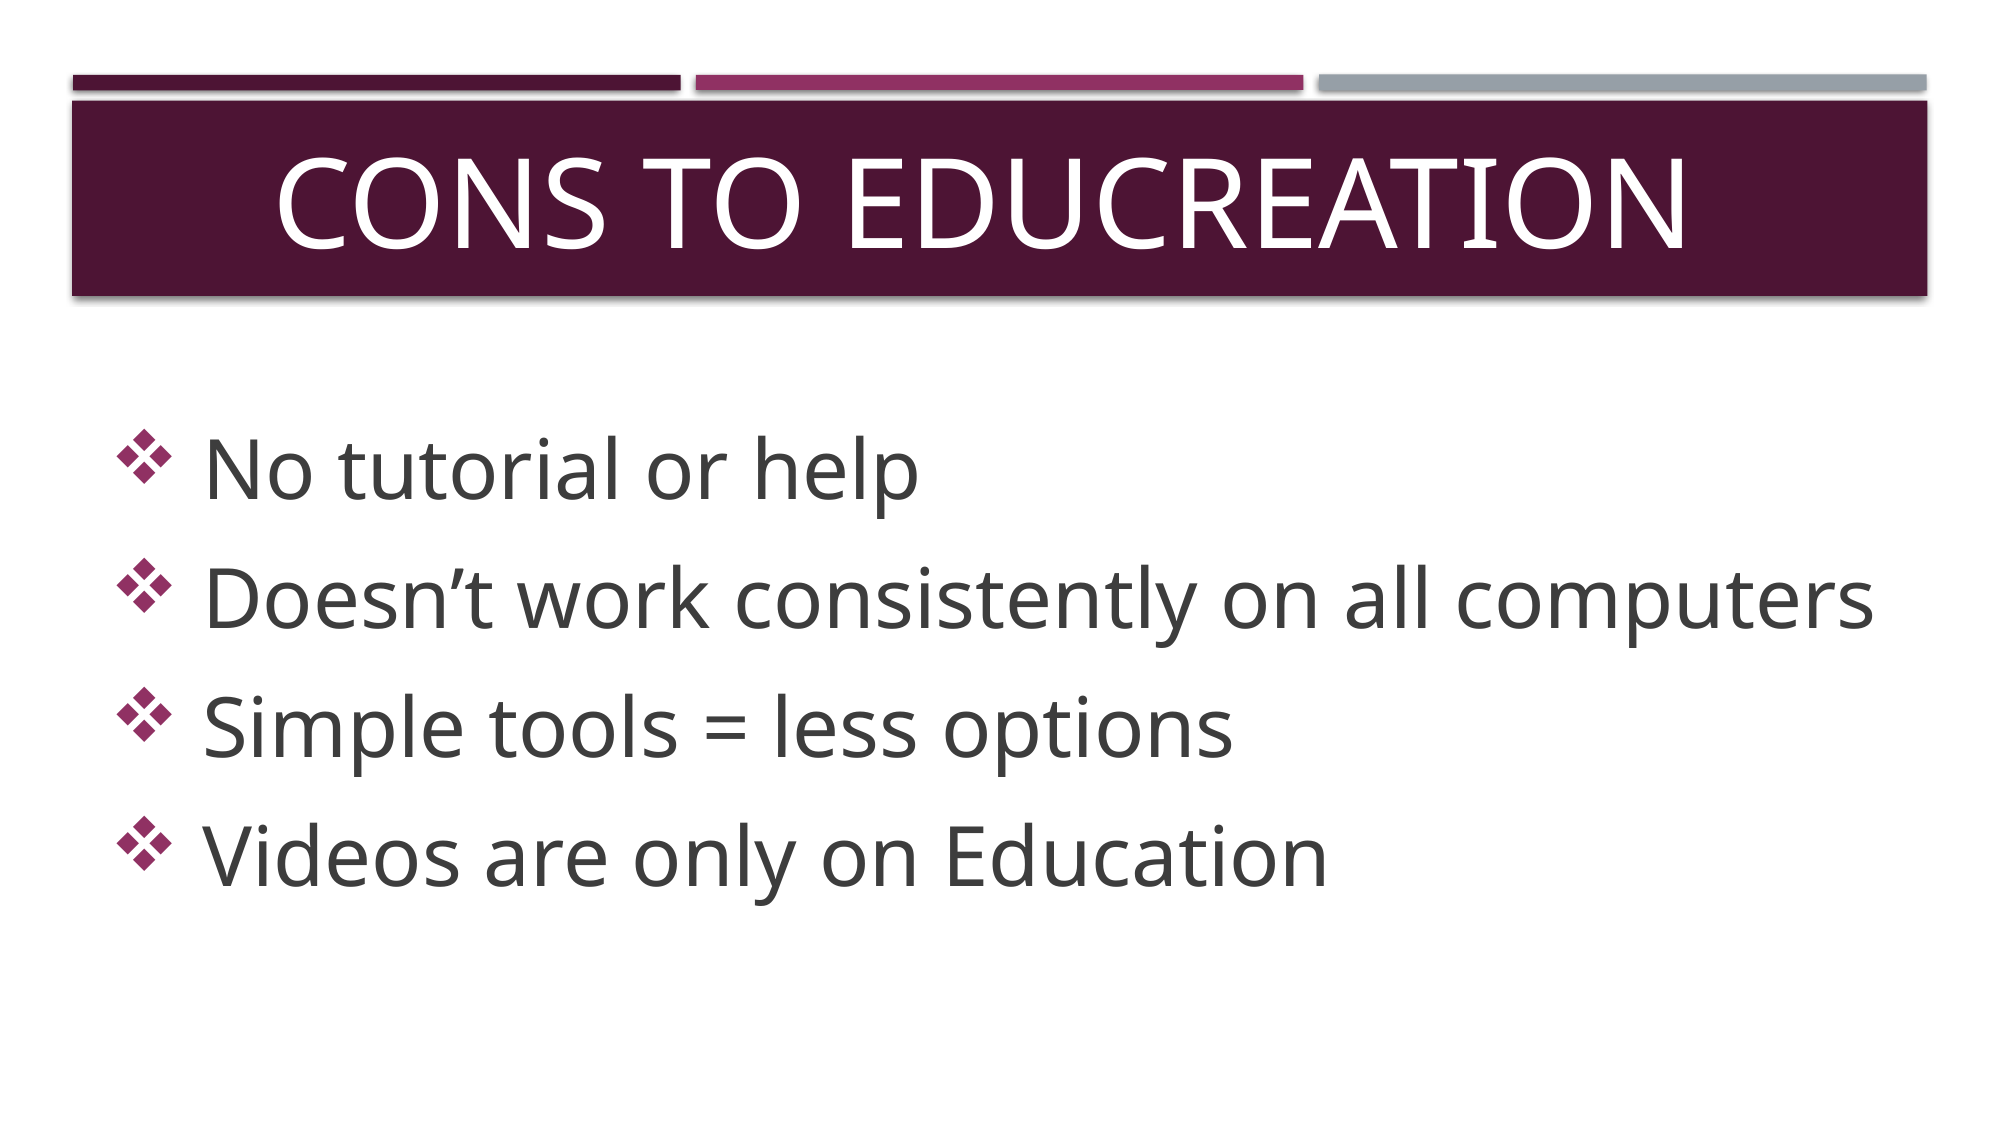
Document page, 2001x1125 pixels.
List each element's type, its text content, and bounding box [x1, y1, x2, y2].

list No tutorial or help Doesn’t work consistently on all computers Simple tools = less options Videos are only on Education [95, 357, 1905, 962]
title Cons to Educreation [95, 115, 1905, 282]
